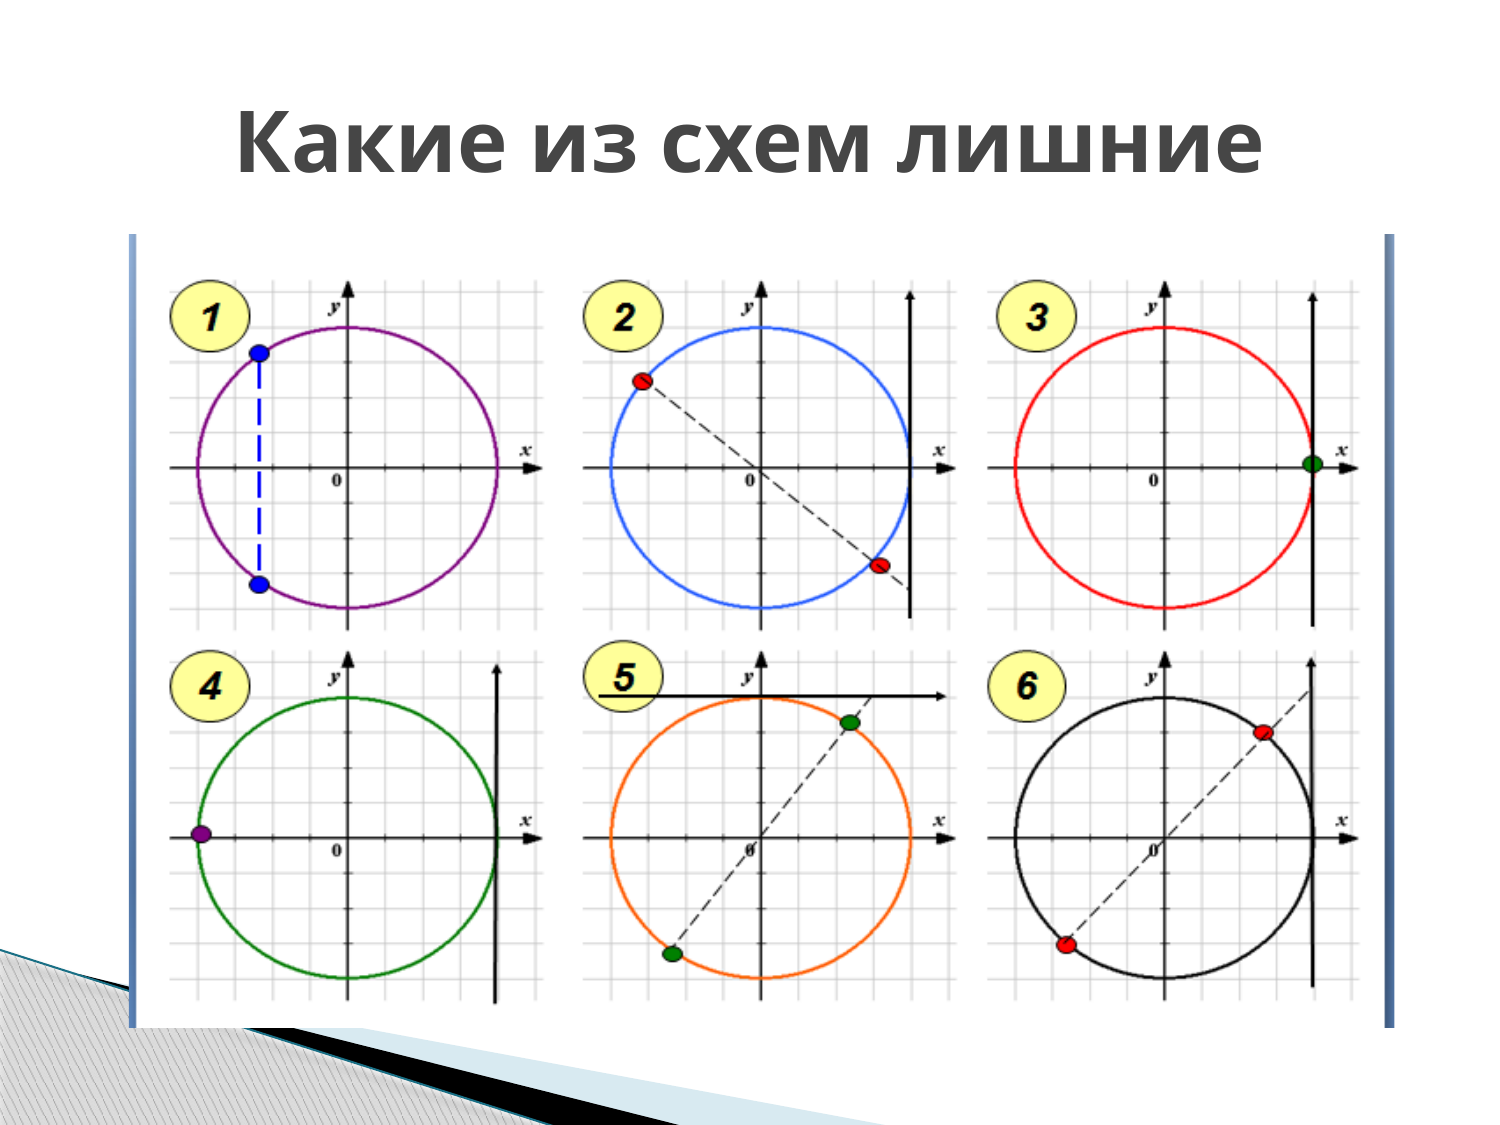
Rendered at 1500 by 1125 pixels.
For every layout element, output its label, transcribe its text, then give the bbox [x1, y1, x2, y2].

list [128, 234, 1395, 1028]
title Какие из схем лишние [75, 45, 1425, 233]
